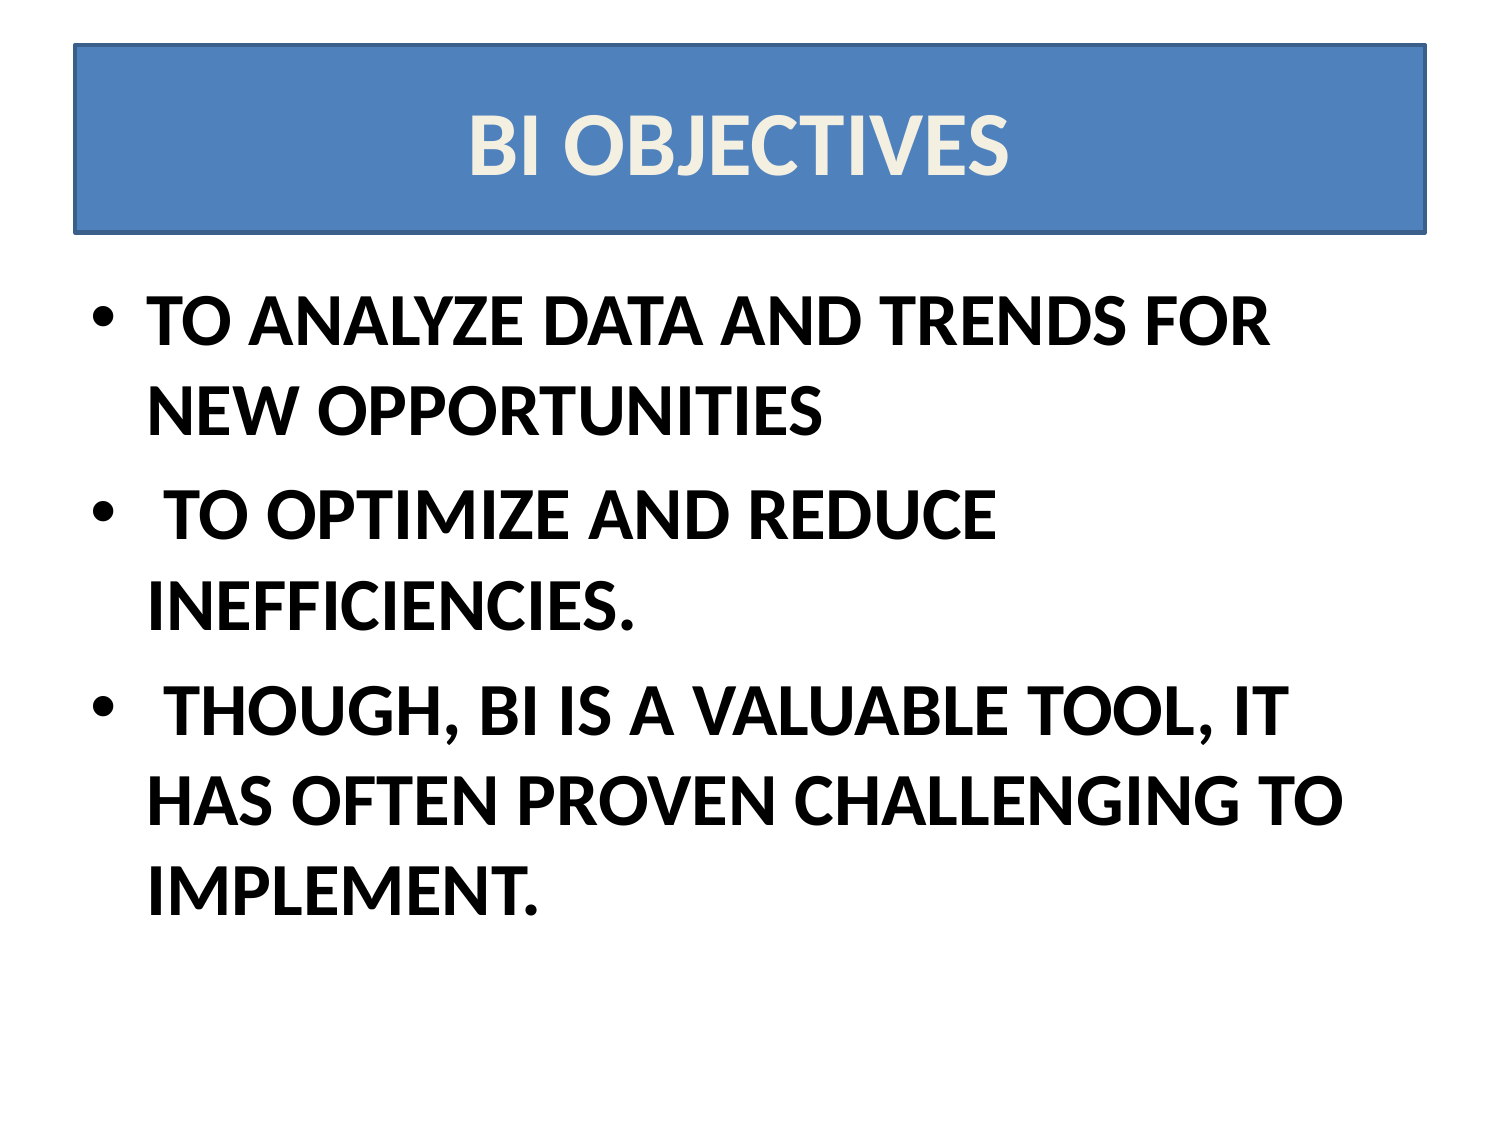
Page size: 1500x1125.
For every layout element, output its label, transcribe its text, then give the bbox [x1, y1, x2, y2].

title BI OBJECTIVES [73, 43, 1427, 235]
list TO ANALYZE DATA AND TRENDS FOR NEW OPPORTUNITIES TO OPTIMIZE AND REDUCE INEFFICIENCIES. THOUGH, BI IS A VALUABLE TOOL, IT HAS OFTEN PROVEN CHALLENGING TO IMPLEMENT. [75, 262, 1425, 1005]
